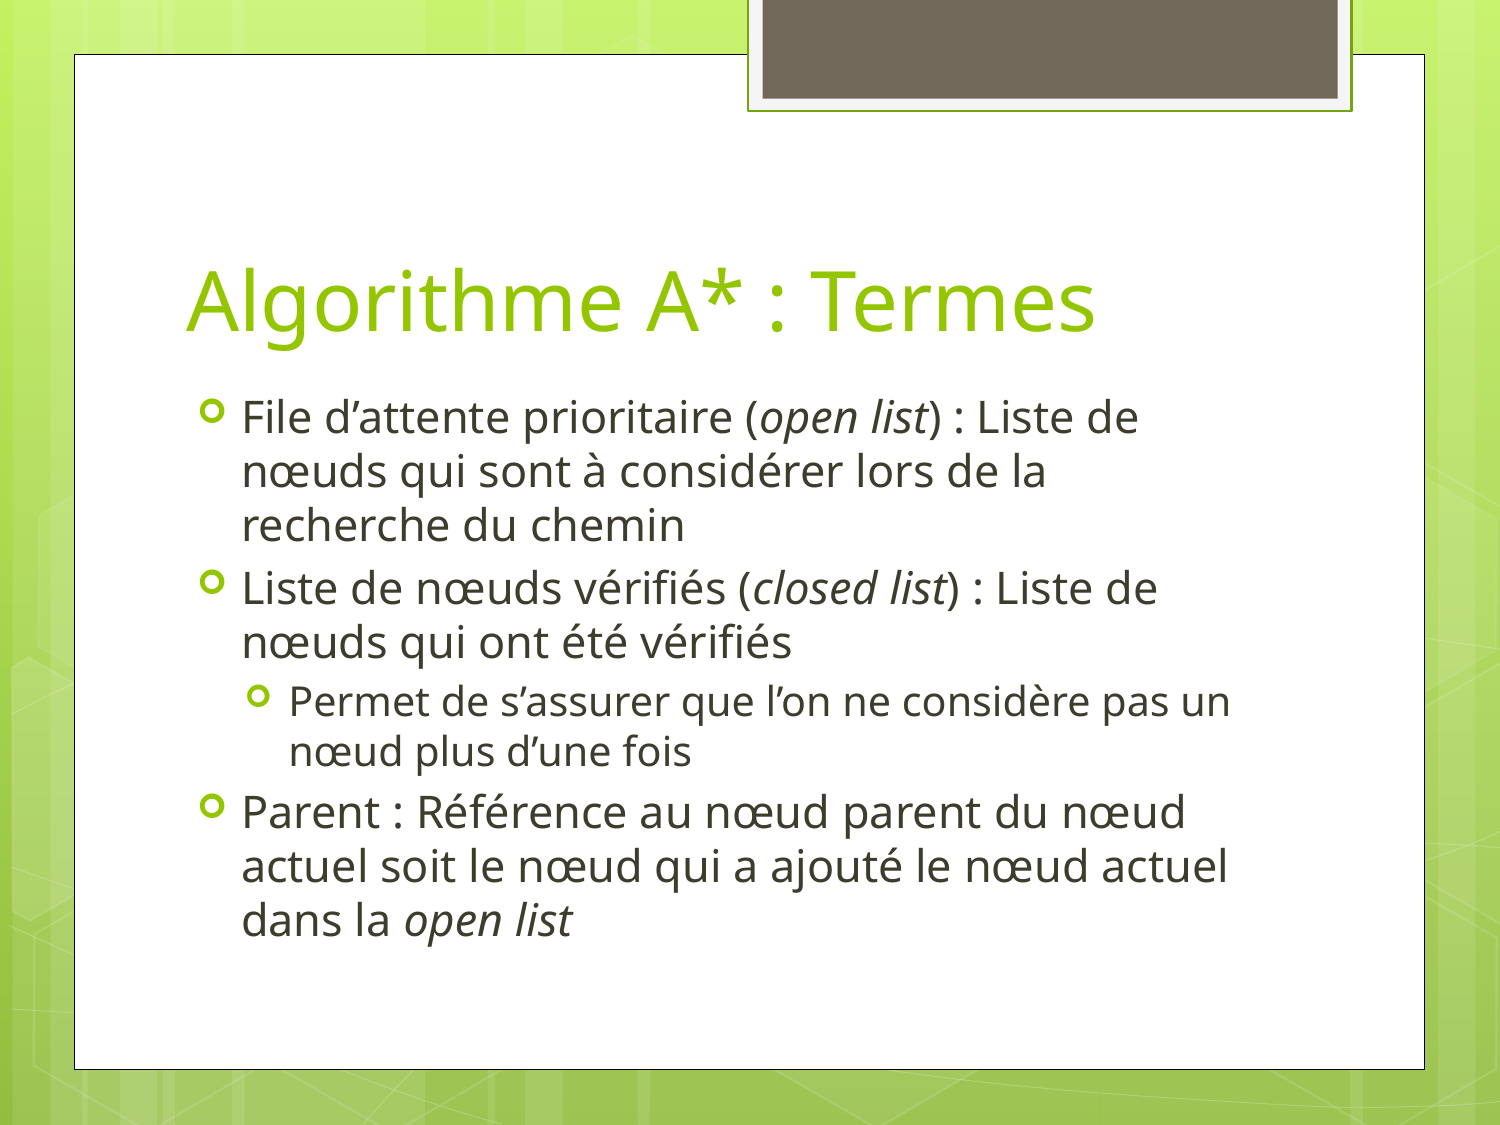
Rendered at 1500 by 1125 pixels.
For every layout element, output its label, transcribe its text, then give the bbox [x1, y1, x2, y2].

title Algorithme A* : Termes [171, 168, 1324, 357]
list File d’attente prioritaire (open list) : Liste de nœuds qui sont à considérer lors de la recherche du chemin Liste de nœuds vérifiés (closed list) : Liste de nœuds qui ont été vérifiés Permet de s’assurer que l’on ne considère pas un nœud plus d’une fois Parent : Référence au nœud parent du nœud actuel soit le nœud qui a ajouté le nœud actuel dans la open list [171, 381, 1283, 957]
